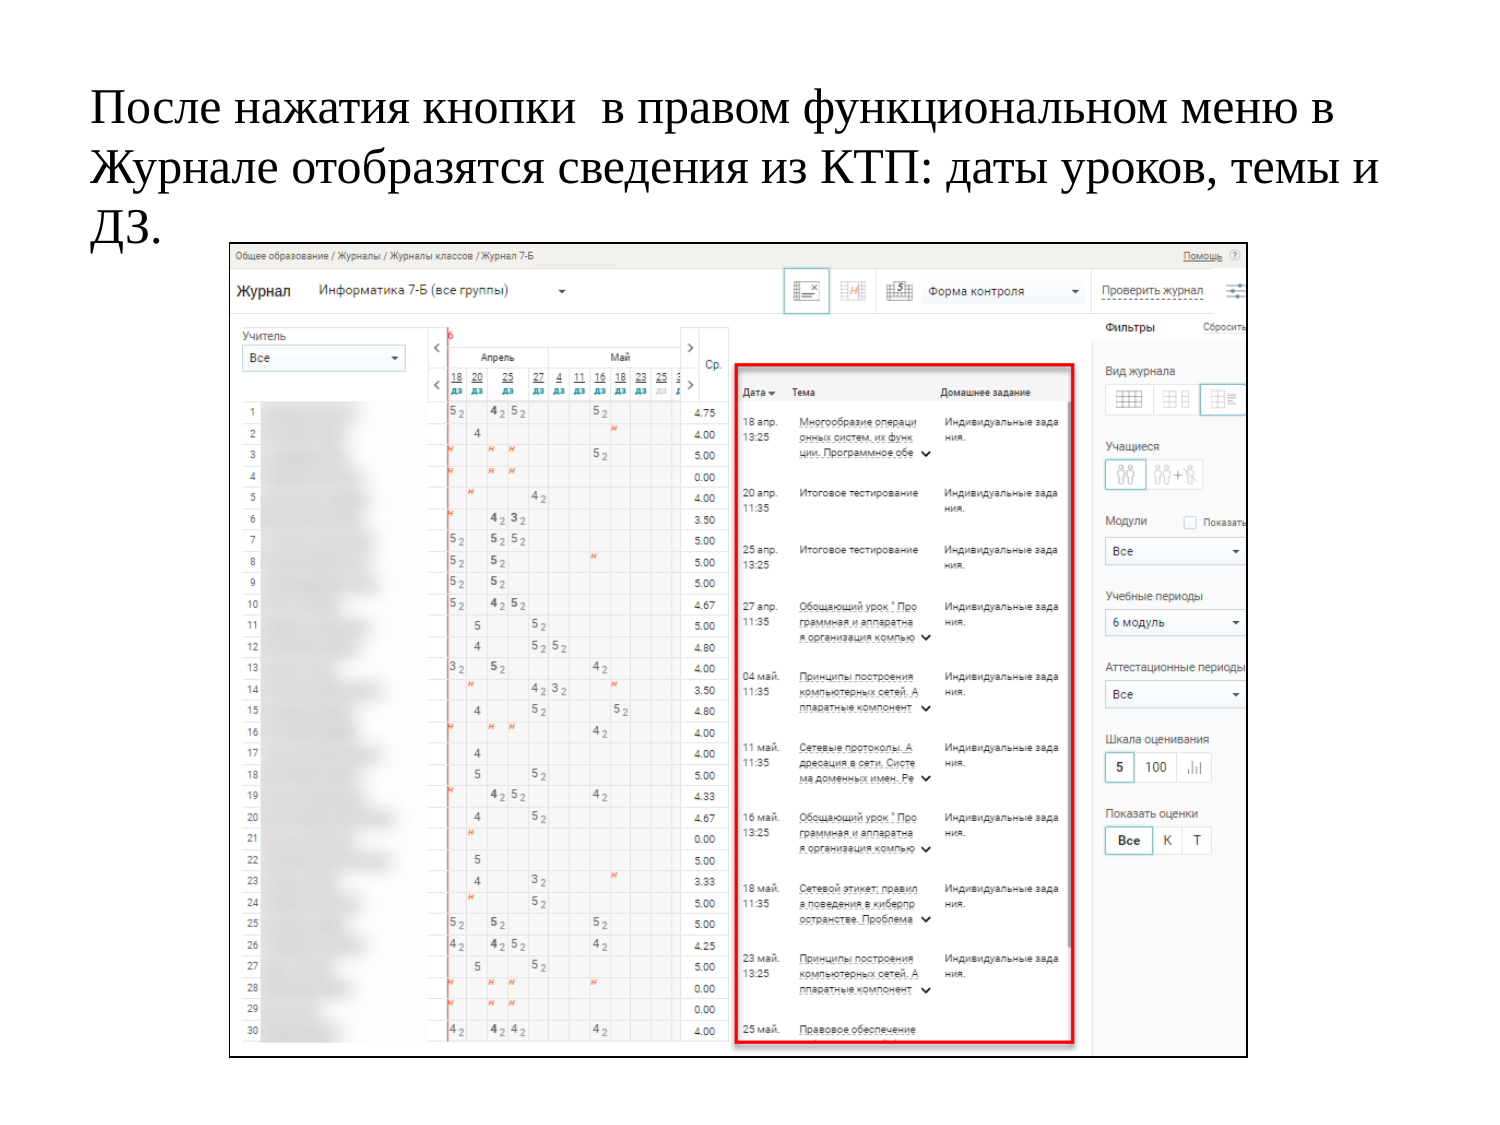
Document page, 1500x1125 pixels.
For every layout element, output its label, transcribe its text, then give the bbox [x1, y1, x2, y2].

list После нажатия кнопки в правом функциональном меню в Журнале отобразятся сведения из КТП: даты уроков, темы и ДЗ. [75, 66, 1425, 1005]
picture [229, 243, 1247, 1057]
